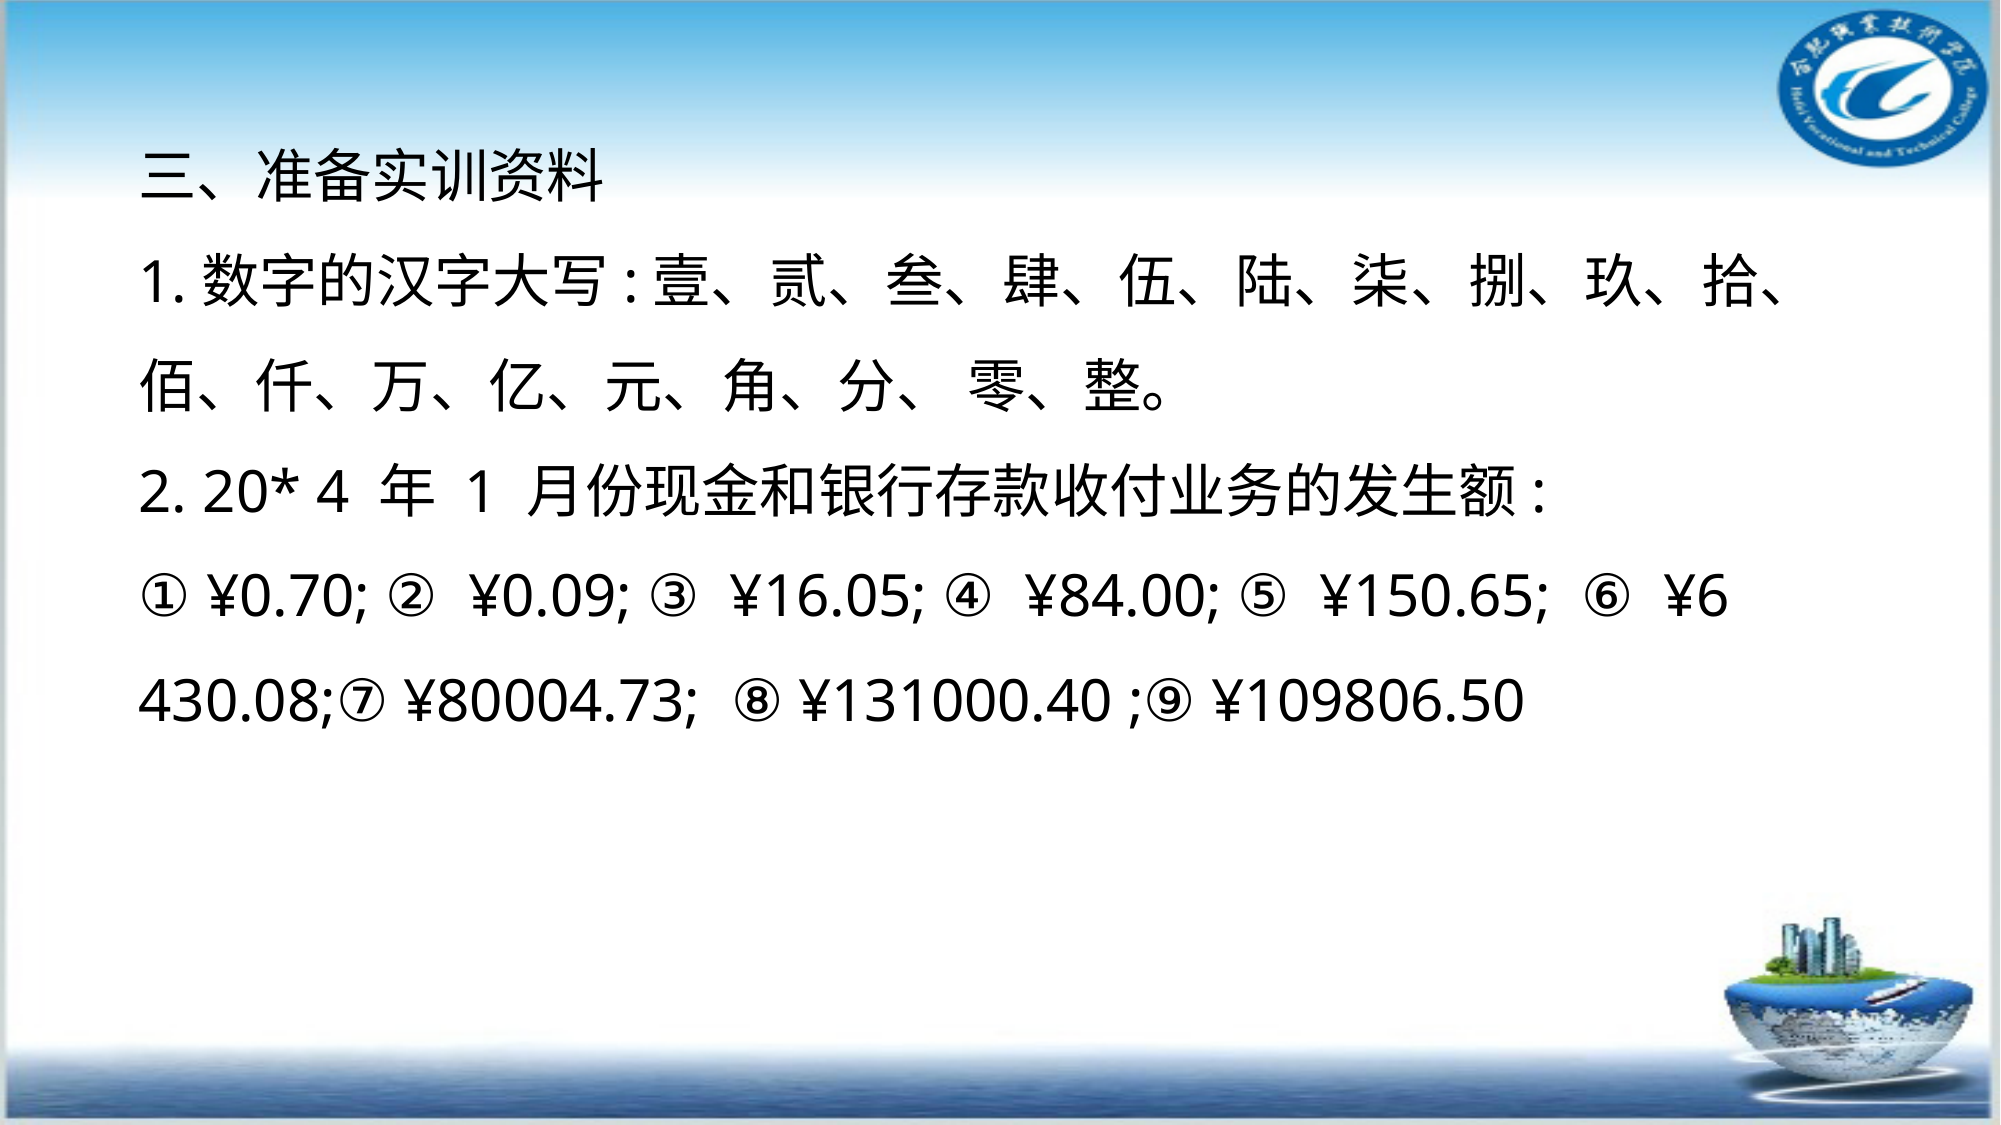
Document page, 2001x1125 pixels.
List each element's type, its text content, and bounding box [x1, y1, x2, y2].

list 三、准备实训资料 1.数字的汉字大写:壹、贰、叁、肆、伍、陆、柒、捌、玖、拾、佰、仟、万、亿、元、角、分、 零、整。 2. 20* 4 年 1 月份现金和银行存款收付业务的发生额: ① ¥0.70; ② ¥0.09; ③ ¥16.05; ④ ¥84.00; ⑤ ¥150.65; ⑥ ¥6 430.08;⑦ ¥80004.73; ⑧ ¥131000.40 ;⑨ ¥109806.50 [123, 96, 1866, 805]
picture [0, 0, 2001, 1125]
